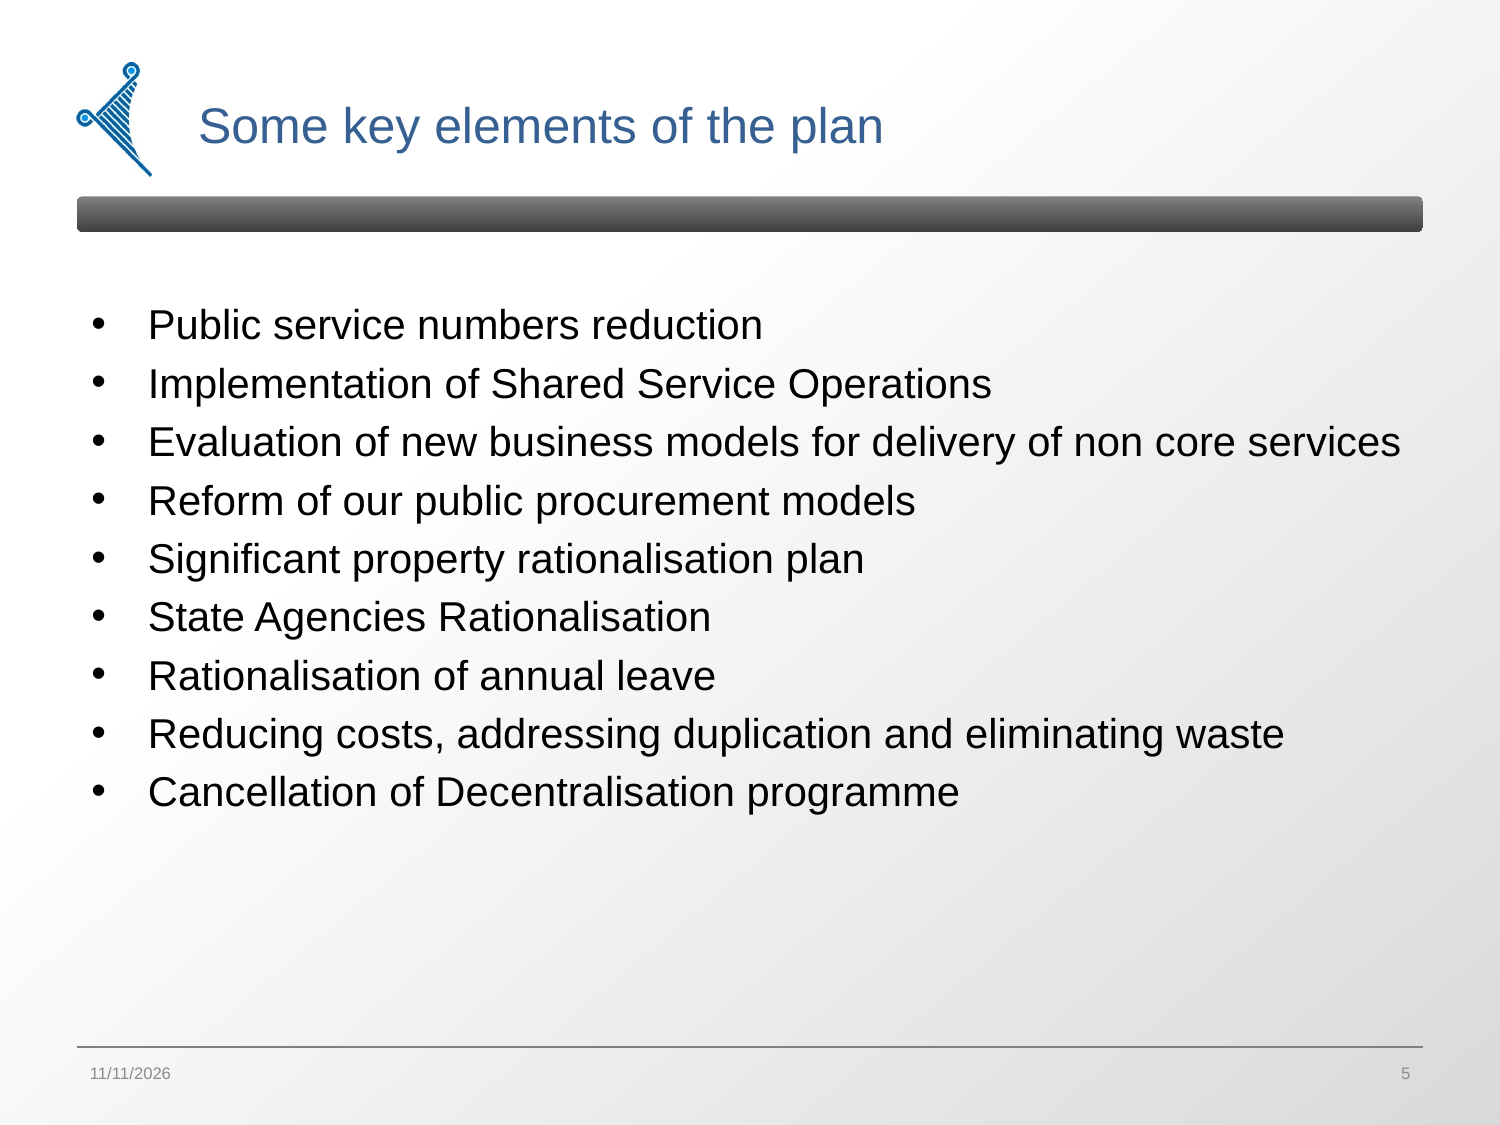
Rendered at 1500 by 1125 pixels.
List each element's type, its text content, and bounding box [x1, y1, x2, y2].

text_box 5 [1074, 1042, 1425, 1103]
title Some key elements of the plan [182, 54, 1426, 162]
text_box Public service numbers reduction Implementation of Shared Service Operations Evaluation of new business models for delivery of non core services Reform of our public procurement models Significant property rationalisation plan State Agencies Rationalisation Rationalisation of annual leave Reducing costs, addressing duplication and eliminating waste Cancellation of Decentralisation programme [76, 290, 1427, 905]
picture [76, 62, 152, 177]
text_box 05/12/2011 [75, 1042, 425, 1103]
